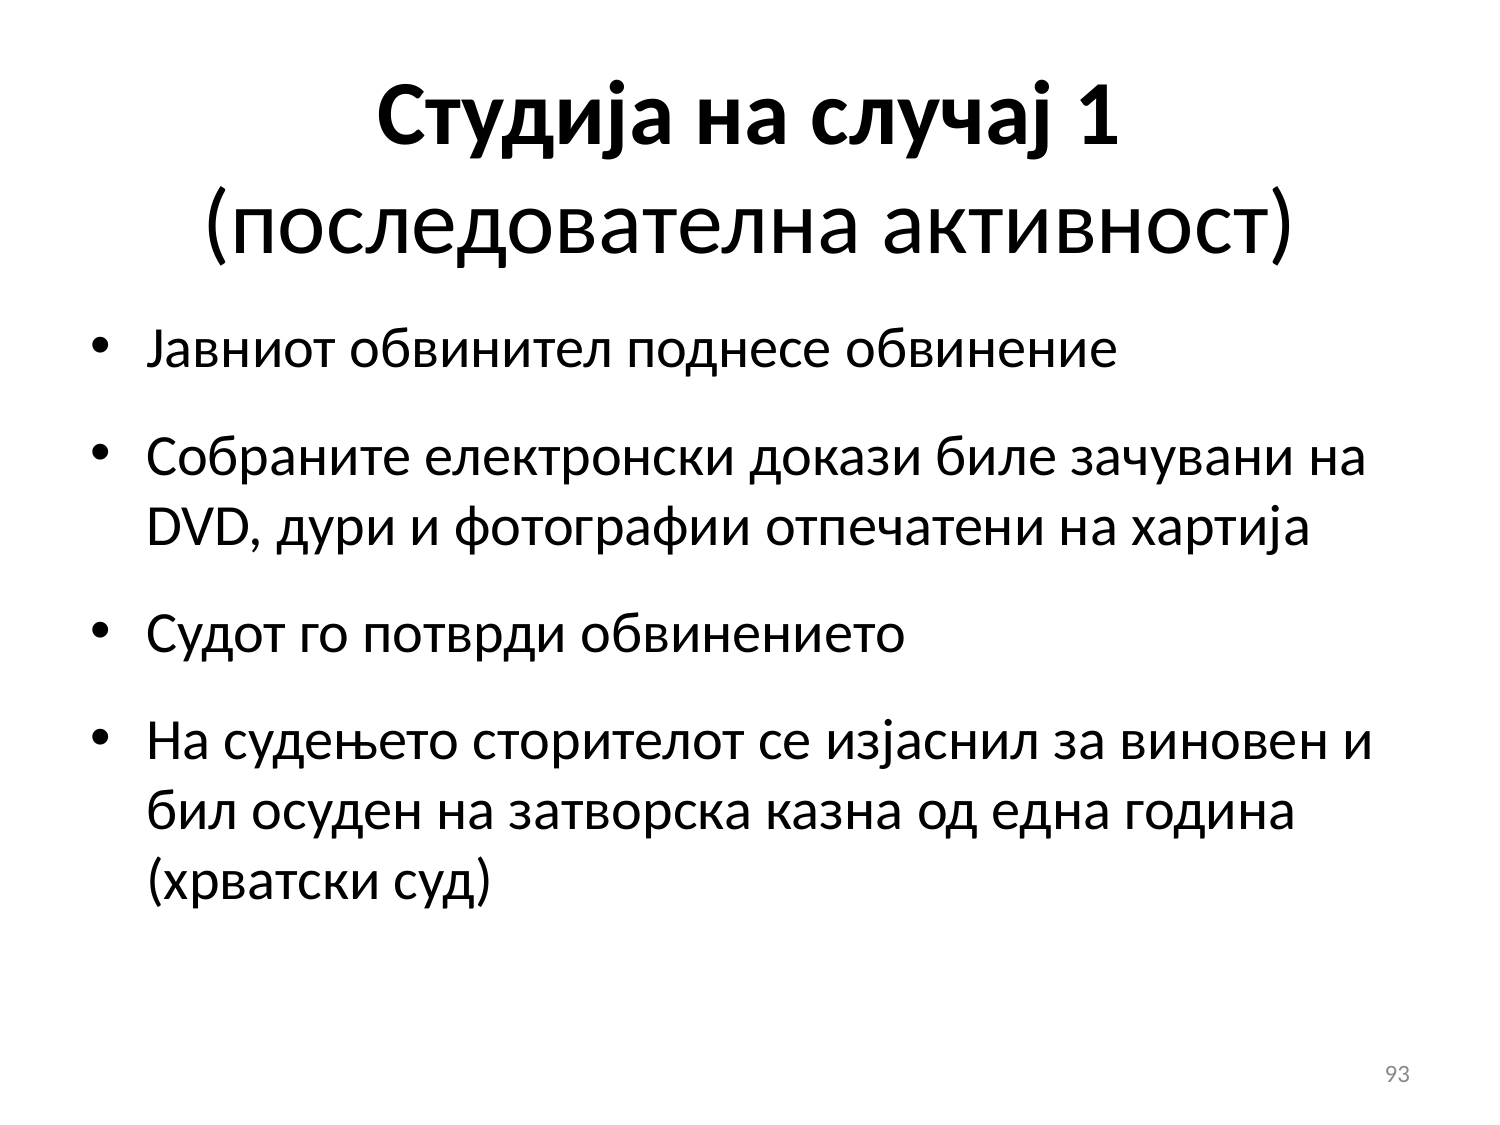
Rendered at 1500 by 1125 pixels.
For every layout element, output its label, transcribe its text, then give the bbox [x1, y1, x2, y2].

title Студија на случај 1 (последователна активност) [75, 45, 1425, 187]
list Јавниот обвинител поднесе обвинение Собраните електронски докази биле зачувани на DVD, дури и фотографии отпечатени на хартија Судот го потврди обвинението На судењето сторителот се изјаснил за виновен и бил осуден на затворска казна од една година (хрватски суд) [75, 302, 1425, 1005]
slide_number 93 [1074, 1042, 1425, 1103]
